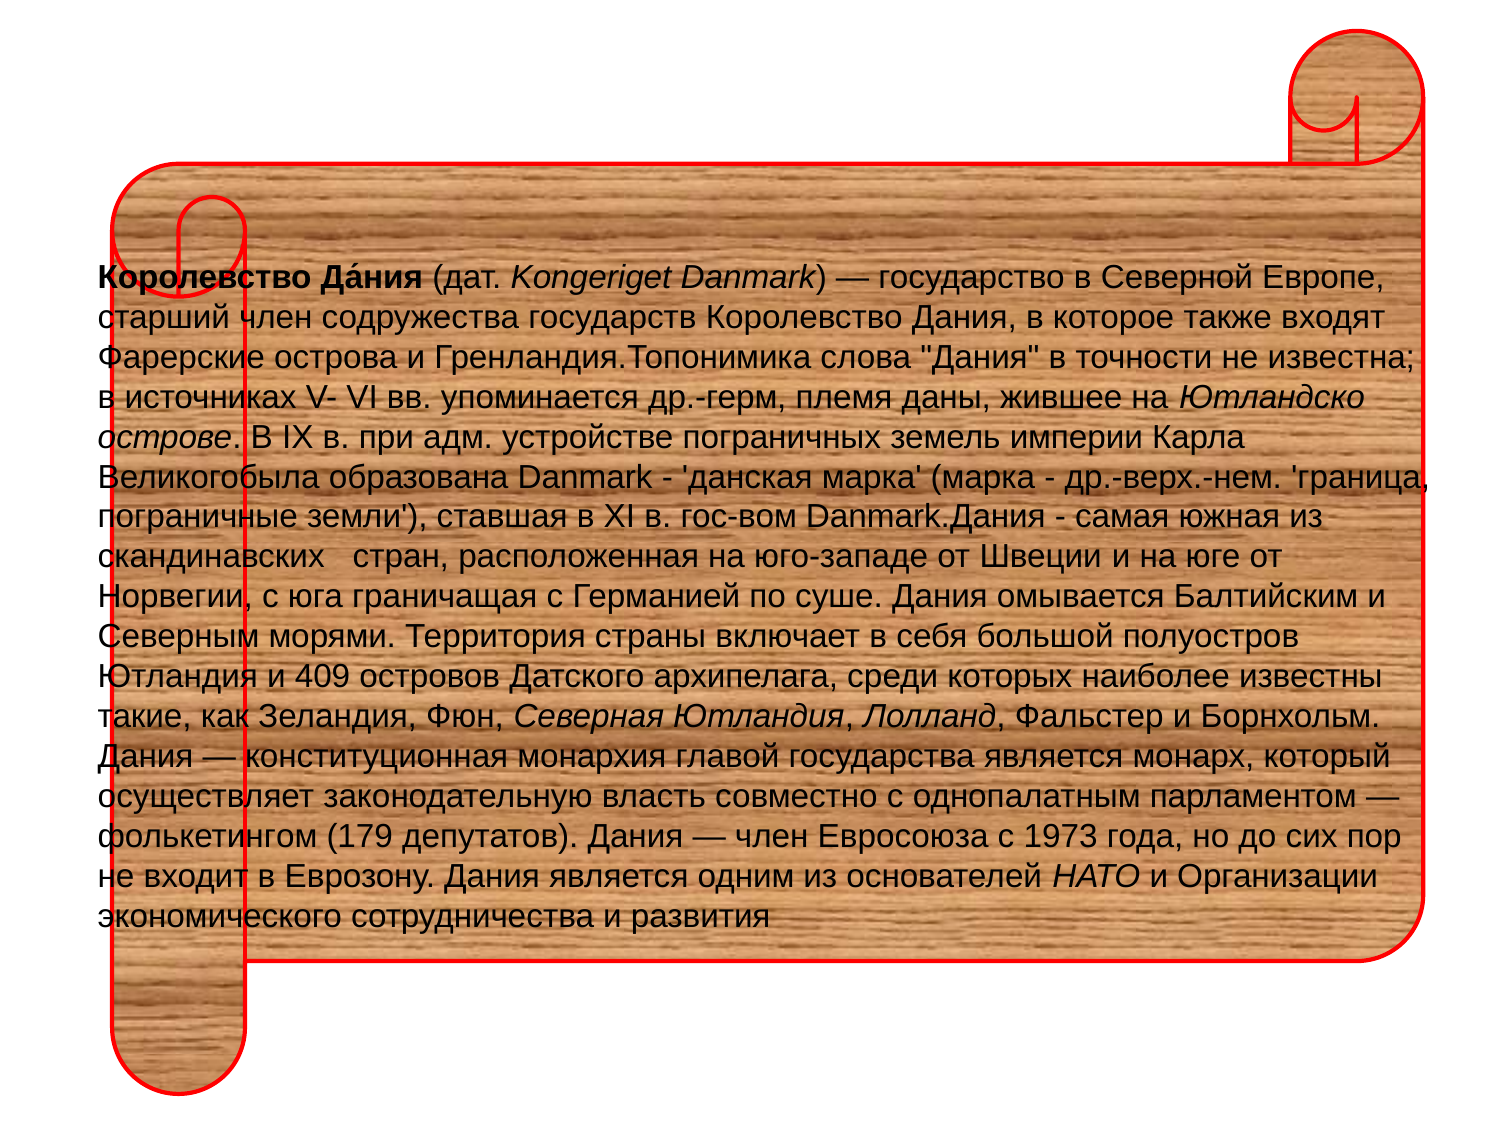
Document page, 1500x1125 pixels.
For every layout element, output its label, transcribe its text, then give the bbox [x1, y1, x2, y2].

text_box [109, 942, 1407, 1097]
text_box [109, 28, 1426, 247]
text_box Королевство Да́ния (дат. Kongeriget Danmark) — государство в Северной Европе, старший член содружества государств Королевство Дания, в которое также входят Фарерские острова и Гренландия.Топонимика слова "Дания" в точности не известна; в источниках V- VI вв. упоминается др.-герм, племя даны, жившее на Ютландско острове. В IX в. при адм. устройстве пограничных земель империи Карла Великогобыла образована Danmark - 'данская марка' (марка - др.-верх.-нем. 'граница, пограничные земли'), ставшая в XI в. гос-вом Danmark.Дания - самая южная из скандинавских стран, расположенная на юго-западе от Швеции и на юге от Норвегии, с юга граничащая с Германией по суше. Дания омывается Балтийским и Северным морями. Территория страны включает в себя большой полуостров Ютландия и 409 островов Датского архипелага, среди которых наиболее известны такие, как Зеландия, Фюн, Северная Ютландия, Лолланд, Фальстер и Борнхольм. Дания — конституционная монархия главой государства является монарх, который осуществляет законодательную власть совместно с однопалатным парламентом — фолькетингом (179 депутатов). Дания — член Евросоюза с 1973 года, но до сих пор не входит в Еврозону. Дания является одним из основателей НАТО и Организации экономического сотрудничества и развития [82, 247, 1453, 942]
